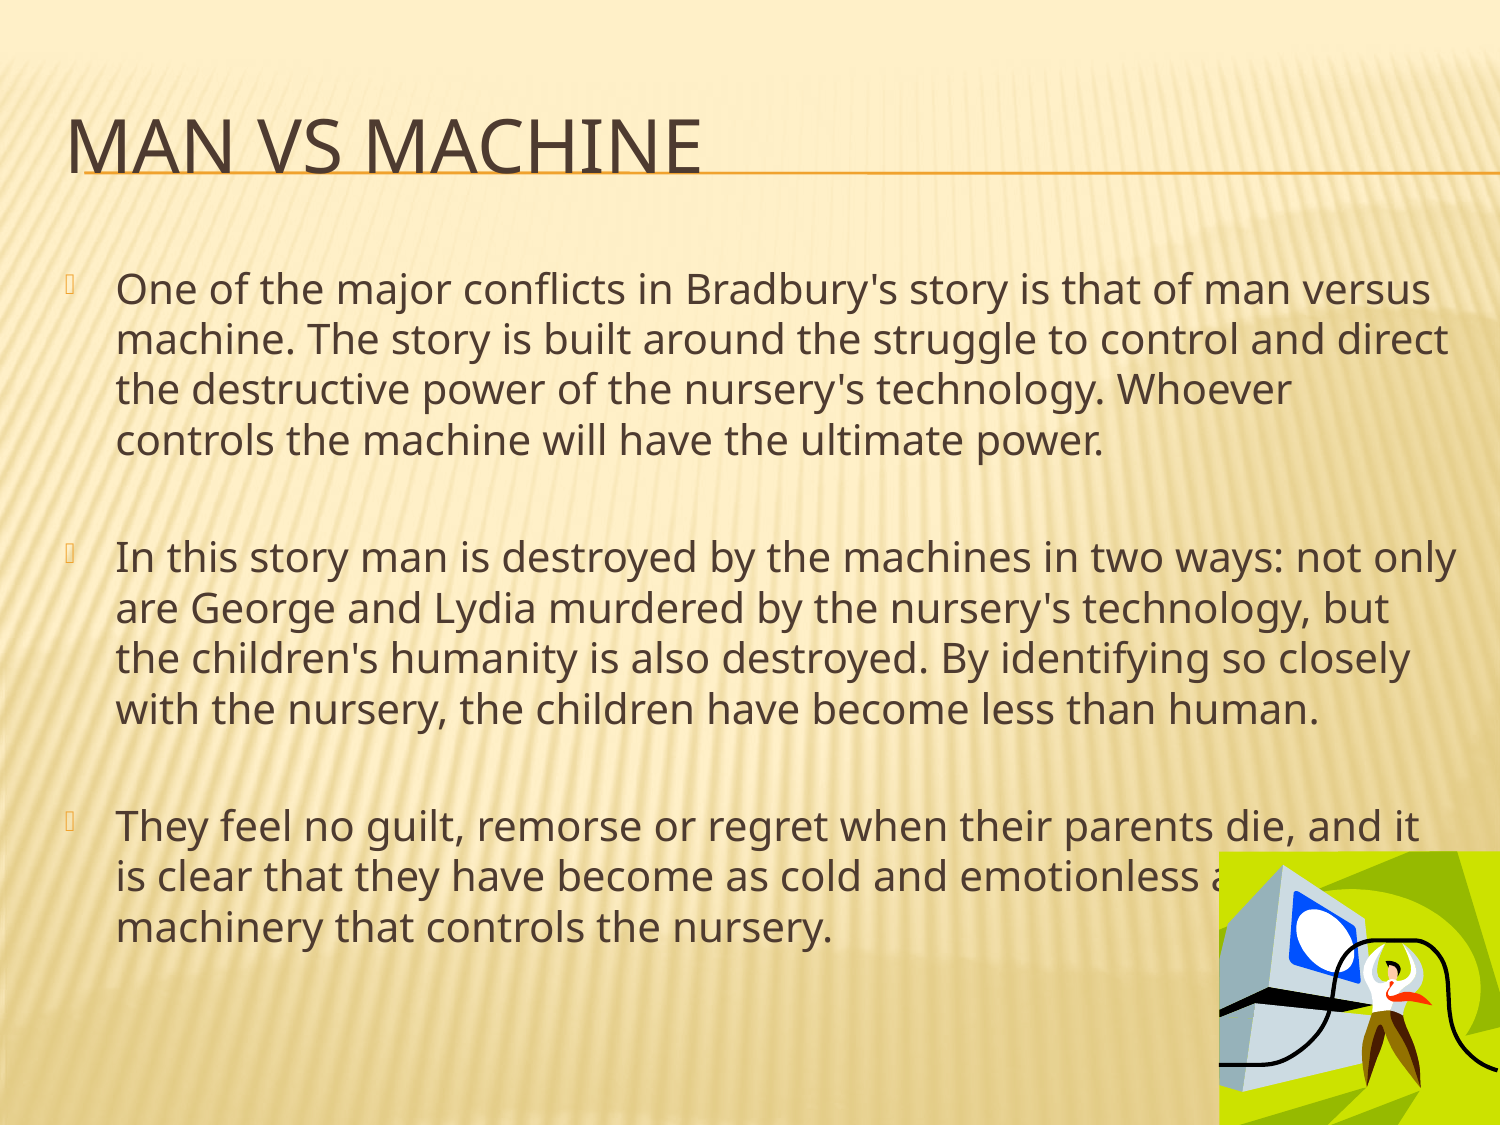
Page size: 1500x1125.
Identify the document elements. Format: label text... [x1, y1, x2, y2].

picture [1218, 851, 1500, 1125]
list One of the major conflicts in Bradbury's story is that of man versus machine. The story is built around the struggle to control and direct the destructive power of the nursery's technology. Whoever controls the machine will have the ultimate power. In this story man is destroyed by the machines in two ways: not only are George and Lydia murdered by the nursery's technology, but the children's humanity is also destroyed. By identifying so closely with the nursery, the children have become less than human. They feel no guilt, remorse or regret when their parents die, and it is clear that they have become as cold and emotionless as the machinery that controls the nursery. [50, 254, 1475, 998]
title Man VS Machine [50, 75, 1475, 213]
